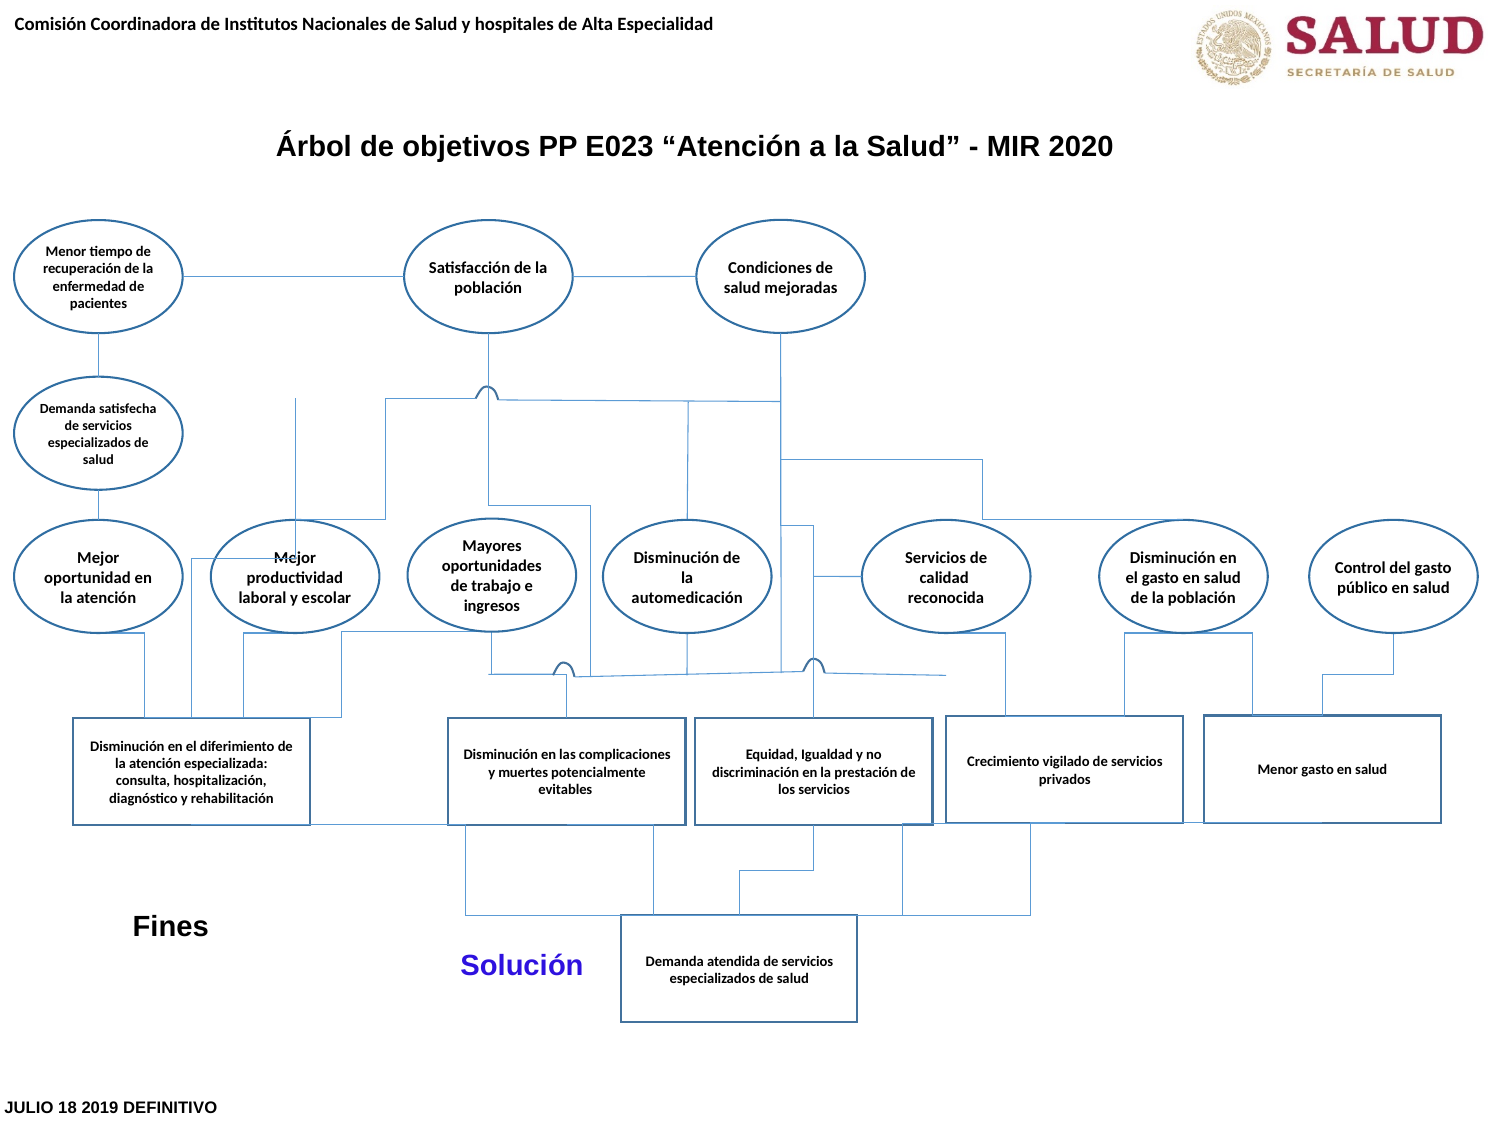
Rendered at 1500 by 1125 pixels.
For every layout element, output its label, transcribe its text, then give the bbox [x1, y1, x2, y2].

picture [1191, 5, 1488, 89]
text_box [13, 219, 865, 334]
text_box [14, 332, 1478, 718]
text_box JULIO 18 2019 DEFINITIVO [0, 1089, 375, 1125]
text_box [72, 718, 1441, 1023]
text_box Comisión Coordinadora de Institutos Nacionales de Salud y hospitales de Alta Especialidad [0, 4, 1110, 44]
text_box Árbol de objetivos PP E023 “Atención a la Salud” - MIR 2020 [250, 119, 1141, 171]
